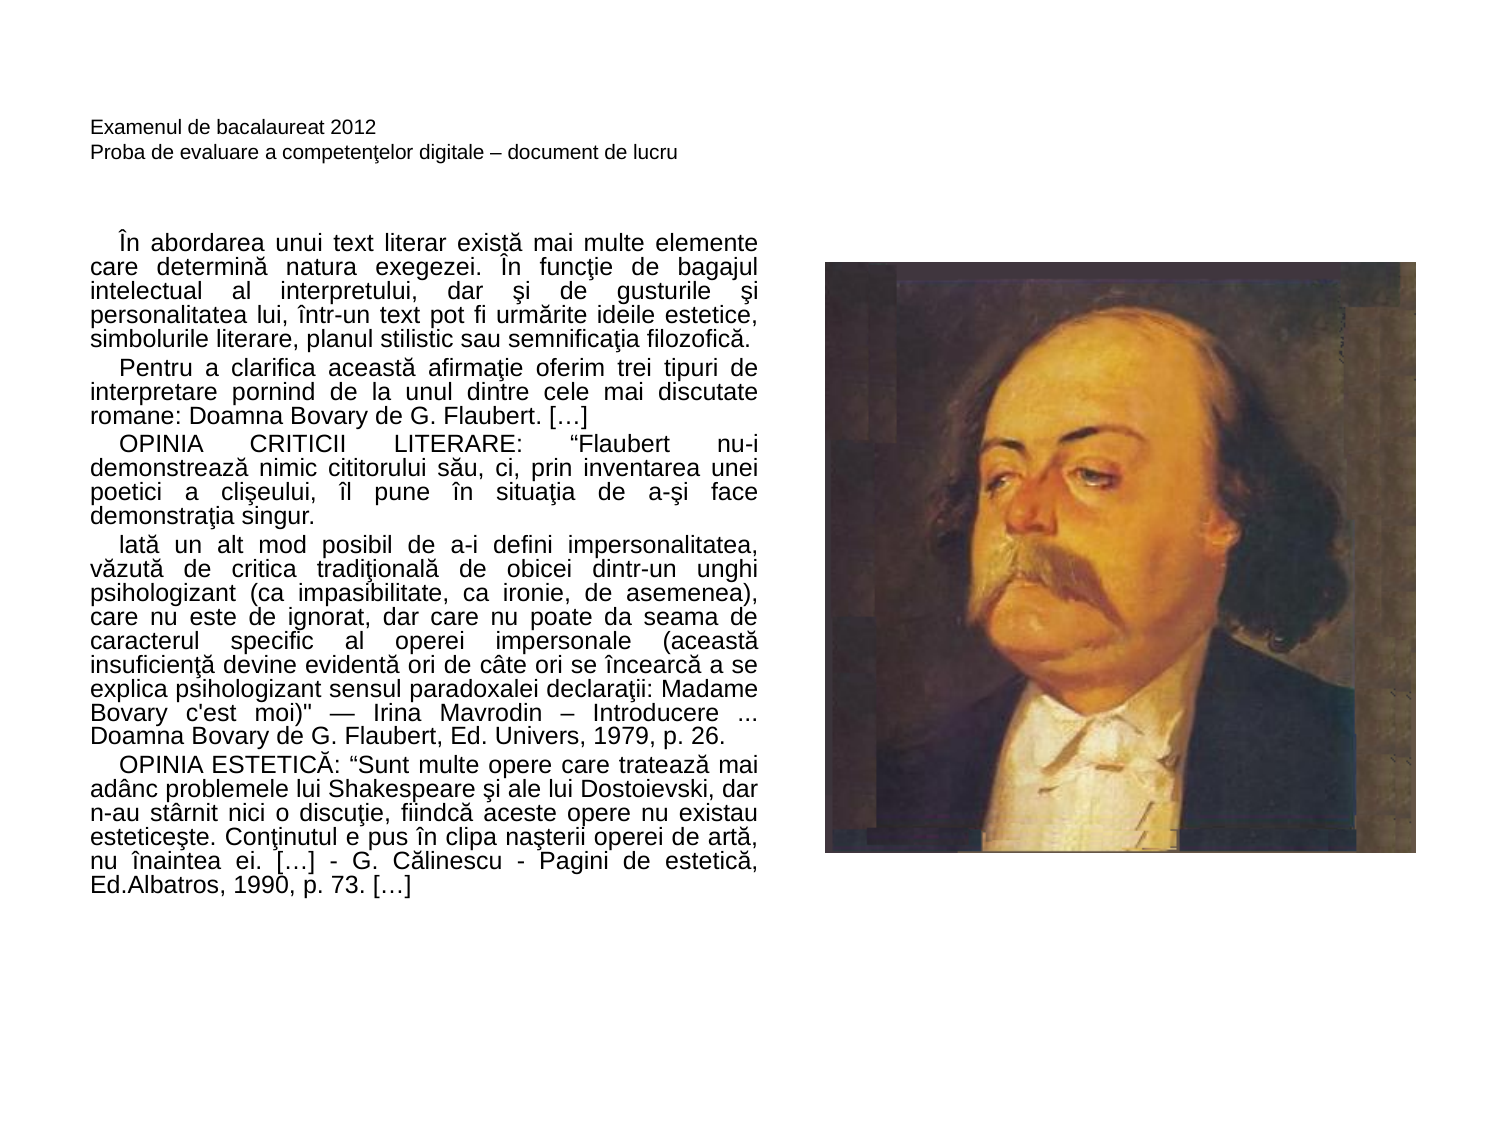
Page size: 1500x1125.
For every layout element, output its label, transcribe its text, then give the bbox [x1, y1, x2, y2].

list În abordarea unui text literar există mai multe elemente care determină natura exegezei. În funcţie de bagajul intelectual al interpretului, dar şi de gusturile şi personalitatea lui, într-un text pot fi urmărite ideile estetice, simbolurile literare, planul stilistic sau semnificaţia filozofică. Pentru a clarifica această afirmaţie oferim trei tipuri de interpretare pornind de la unul dintre cele mai discutate romane: Doamna Bovary de G. Flaubert. […] OPINIA CRITICII LITERARE: “Flaubert nu-i demonstrează nimic cititorului său, ci, prin inventarea unei poetici a clişeului, îl pune în situaţia de a-şi face demonstraţia singur. lată un alt mod posibil de a-i defini impersonalitatea, văzută de critica tradiţională de obicei dintr-un unghi psihologizant (ca impasibilitate, ca ironie, de asemenea), care nu este de ignorat, dar care nu poate da seama de caracterul specific al operei impersonale (această insuficienţă devine evidentă ori de câte ori se încearcă a se explica psihologizant sensul paradoxalei declaraţii: Madame Bovary c'est moi)" — Irina Mavrodin – Introducere ... Doamna Bovary de G. Flaubert, Ed. Univers, 1979, p. 26. OPINIA ESTETICĂ: “Sunt multe opere care tratează mai adânc problemele lui Shakespeare şi ale lui Dostoievski, dar n-au stârnit nici o discuţie, fiindcă aceste opere nu existau esteticeşte. Conţinutul e pus în clipa naşterii operei de artă, nu înaintea ei. […] - G. Călinescu - Pagini de estetică, Ed.Albatros, 1990, p. 73. […] [74, 224, 776, 1038]
picture [824, 262, 1416, 854]
title Examenul de bacalaureat 2012 Proba de evaluare a competenţelor digitale – document de lucru [74, 44, 1426, 233]
